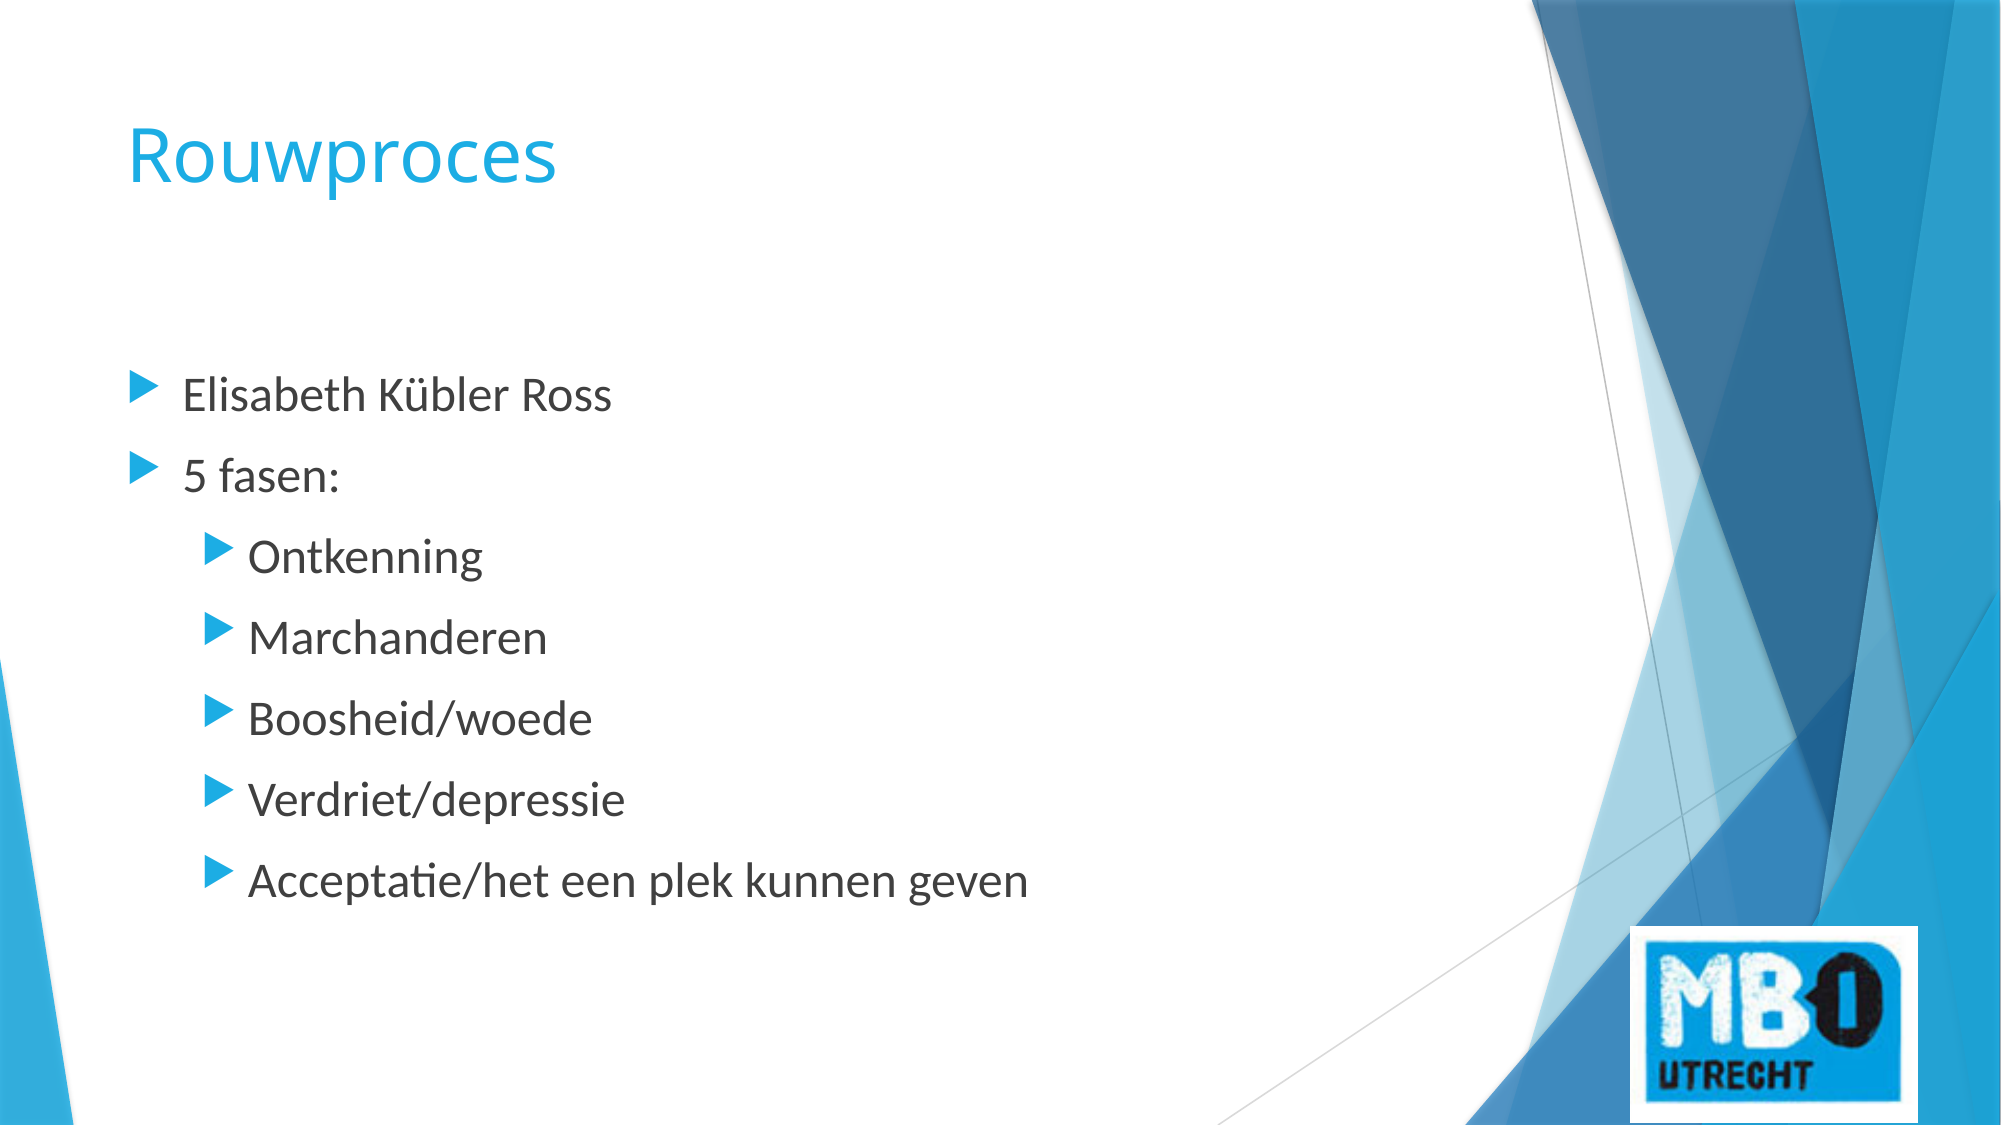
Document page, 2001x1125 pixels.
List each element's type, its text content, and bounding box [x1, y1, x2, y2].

title Rouwproces [111, 99, 1522, 317]
picture [1629, 926, 1918, 1124]
list Elisabeth Kübler Ross 5 fasen: Ontkenning Marchanderen Boosheid/woede Verdriet/depressie Acceptatie/het een plek kunnen geven [111, 354, 1522, 992]
